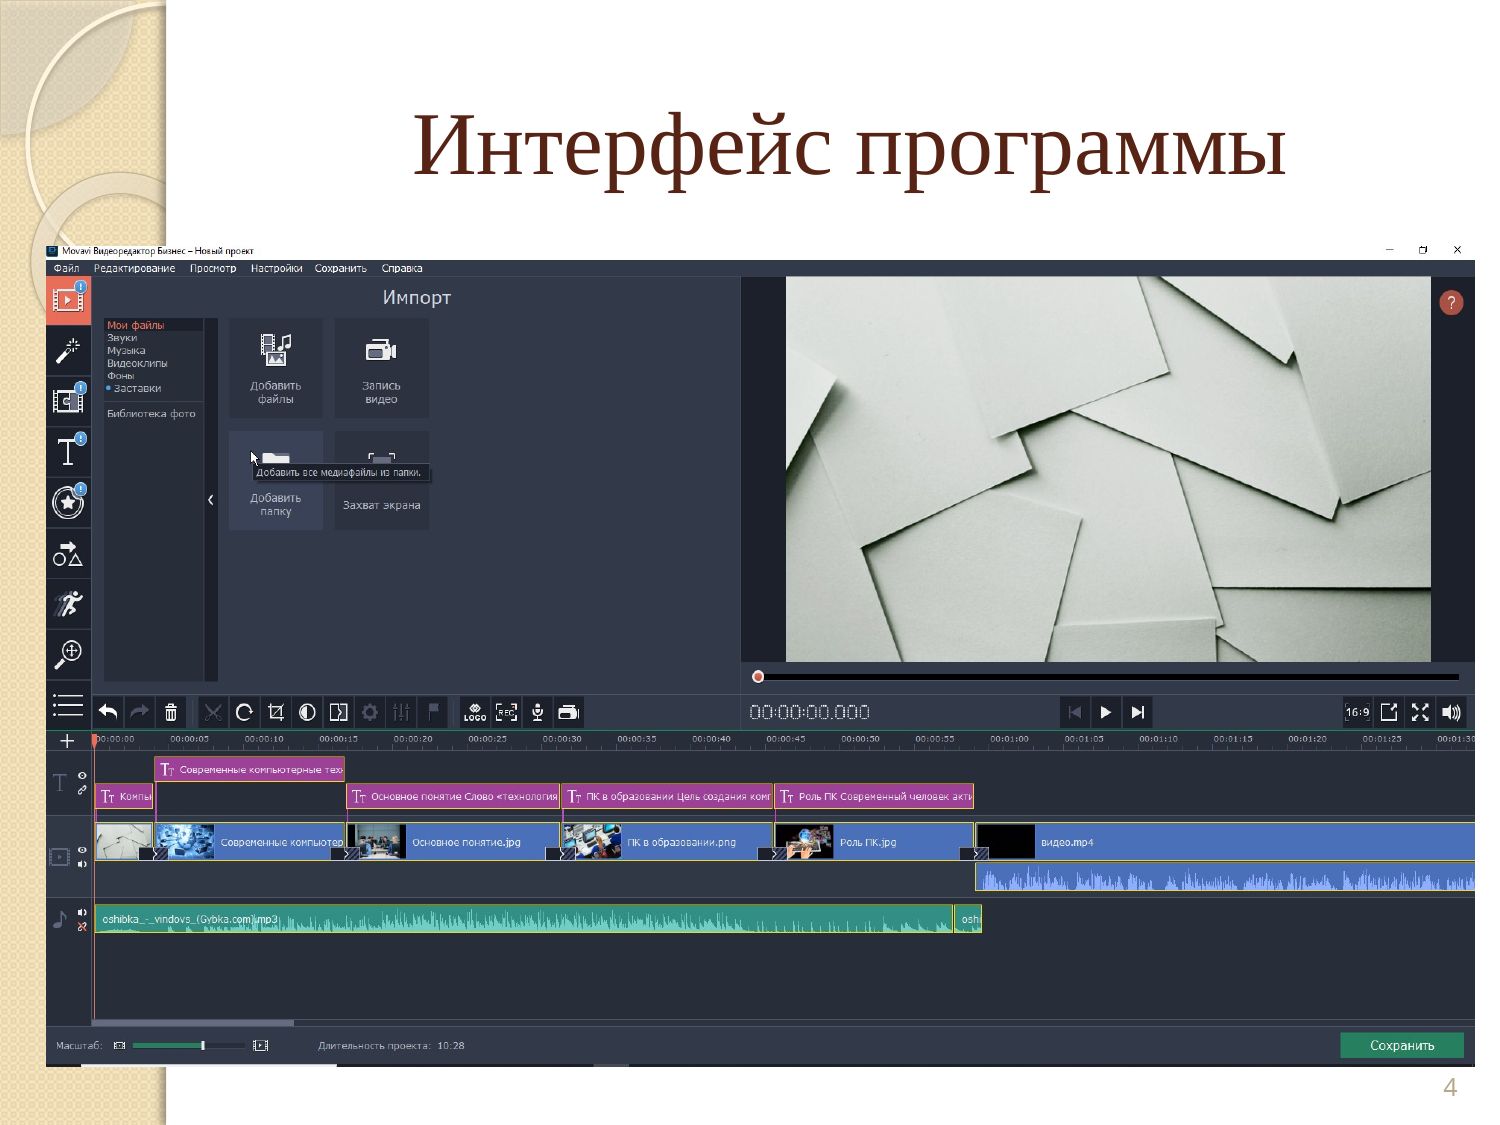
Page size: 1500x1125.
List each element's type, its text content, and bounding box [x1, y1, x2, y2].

picture [46, 245, 1475, 1067]
slide_number 4 [1413, 1034, 1488, 1113]
title Интерфейс программы [235, 45, 1466, 233]
